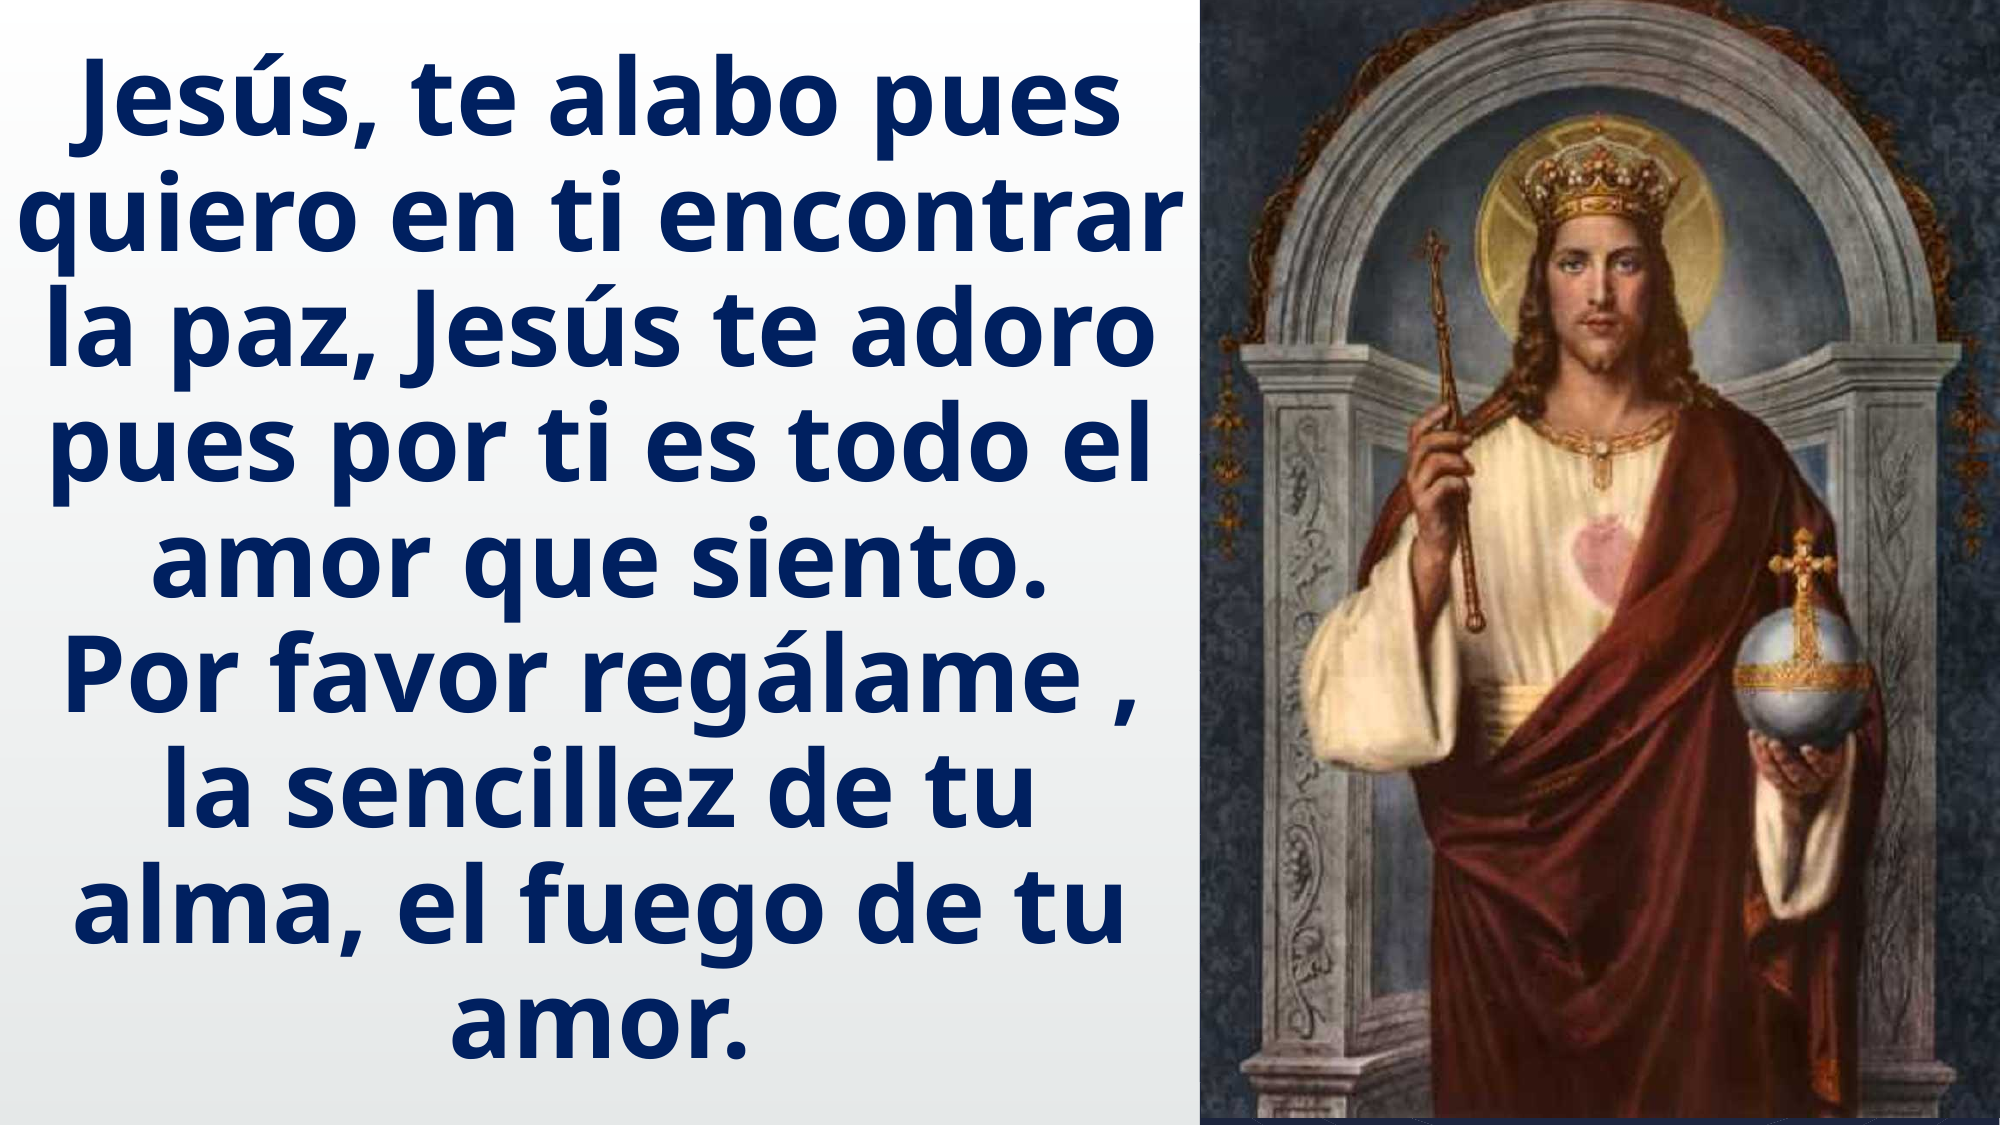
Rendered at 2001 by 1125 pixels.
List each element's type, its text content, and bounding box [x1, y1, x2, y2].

title Jesús, te alabo pues quiero en ti encontrar la paz, Jesús te adoro pues por ti es todo el amor que siento. Por favor regálame , la sencillez de tu alma, el fuego de tu amor. [0, 0, 1200, 1125]
picture [1200, 0, 2000, 1125]
